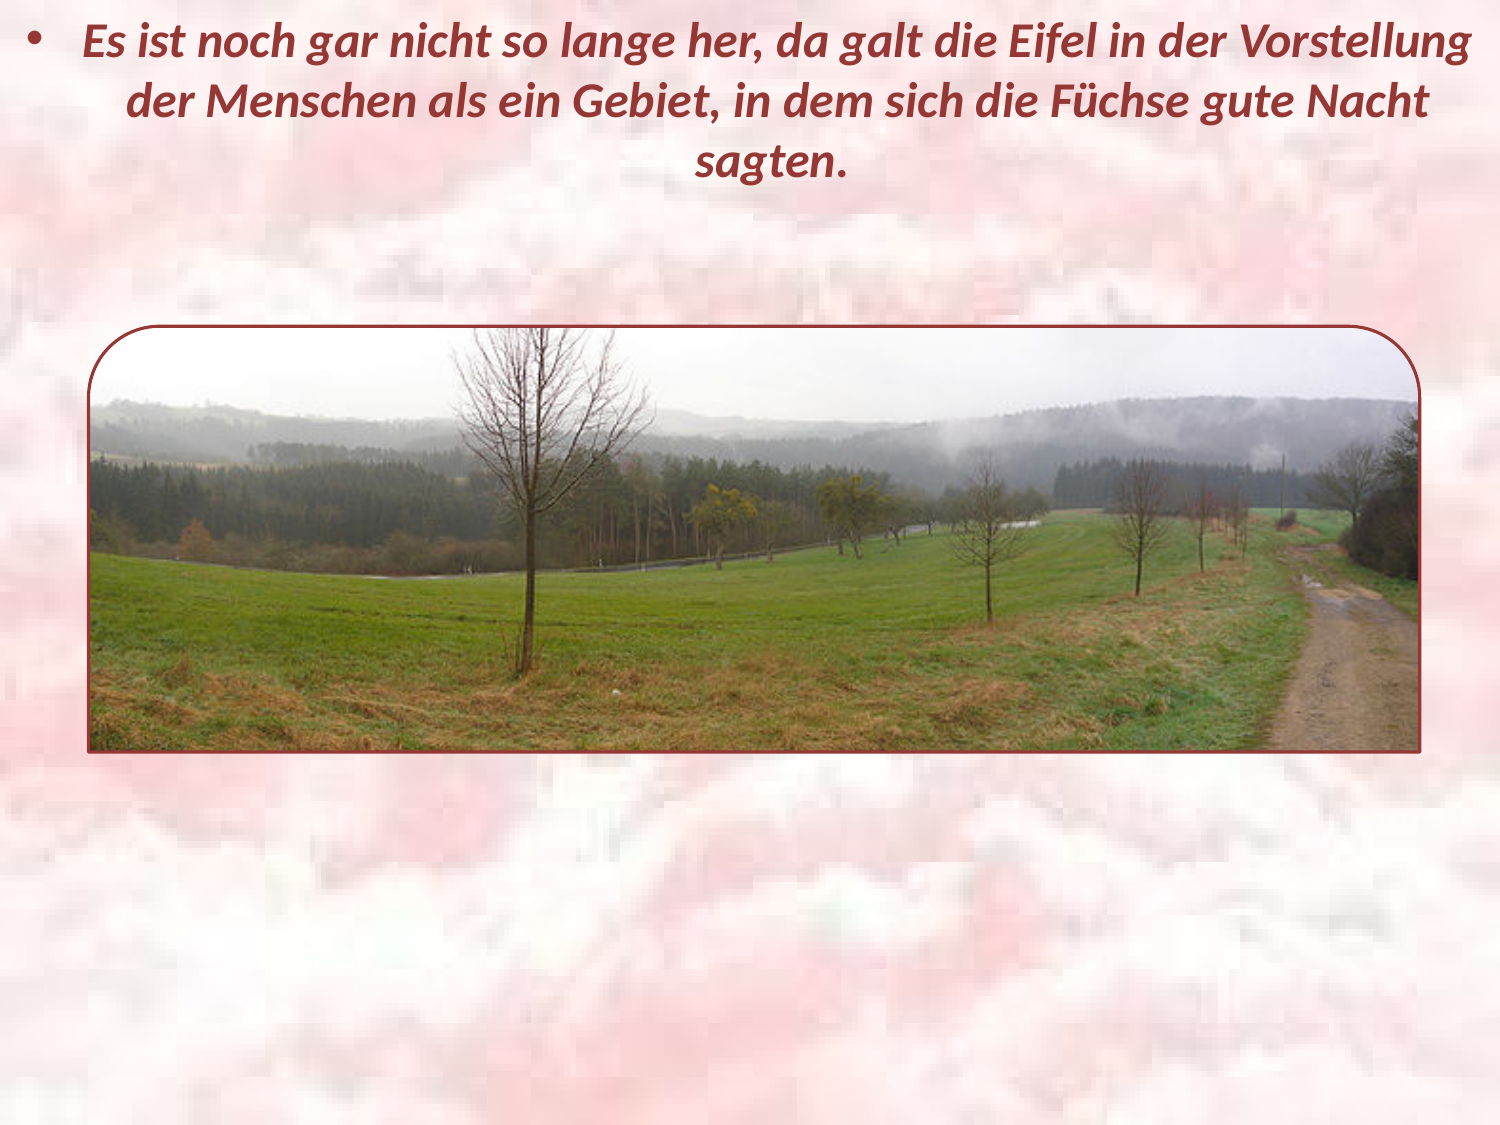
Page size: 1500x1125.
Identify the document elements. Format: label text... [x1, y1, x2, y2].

picture [88, 326, 1420, 753]
list Es ist noch gar nicht so lange her, da galt die Eifel in der Vorstellung der Menschen als ein Gebiet, in dem sich die Füchse gute Nacht sagten. [0, 0, 1500, 1125]
